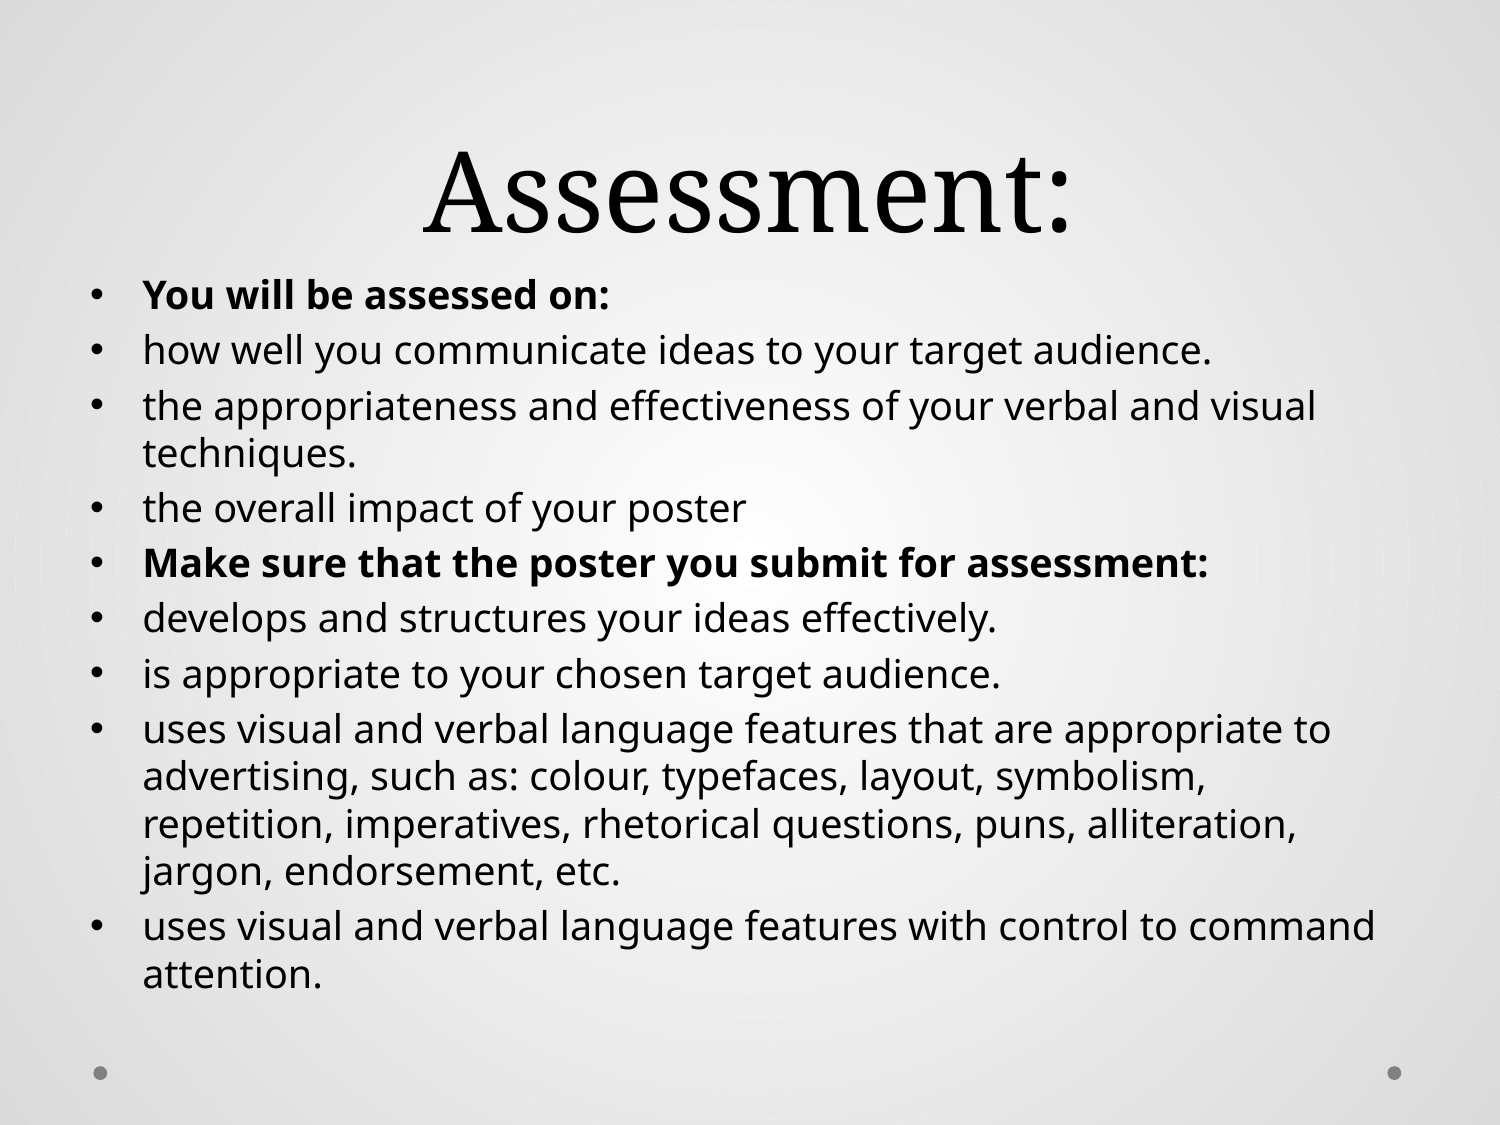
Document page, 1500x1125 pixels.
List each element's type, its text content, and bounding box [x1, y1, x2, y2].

title Assessment: [75, 0, 1425, 262]
list You will be assessed on: how well you communicate ideas to your target audience. the appropriateness and effectiveness of your verbal and visual techniques. the overall impact of your poster Make sure that the poster you submit for assessment: develops and structures your ideas effectively. is appropriate to your chosen target audience. uses visual and verbal language features that are appropriate to advertising, such as: colour, typefaces, layout, symbolism, repetition, imperatives, rhetorical questions, puns, alliteration, jargon, endorsement, etc. uses visual and verbal language features with control to command attention. [75, 262, 1425, 1005]
